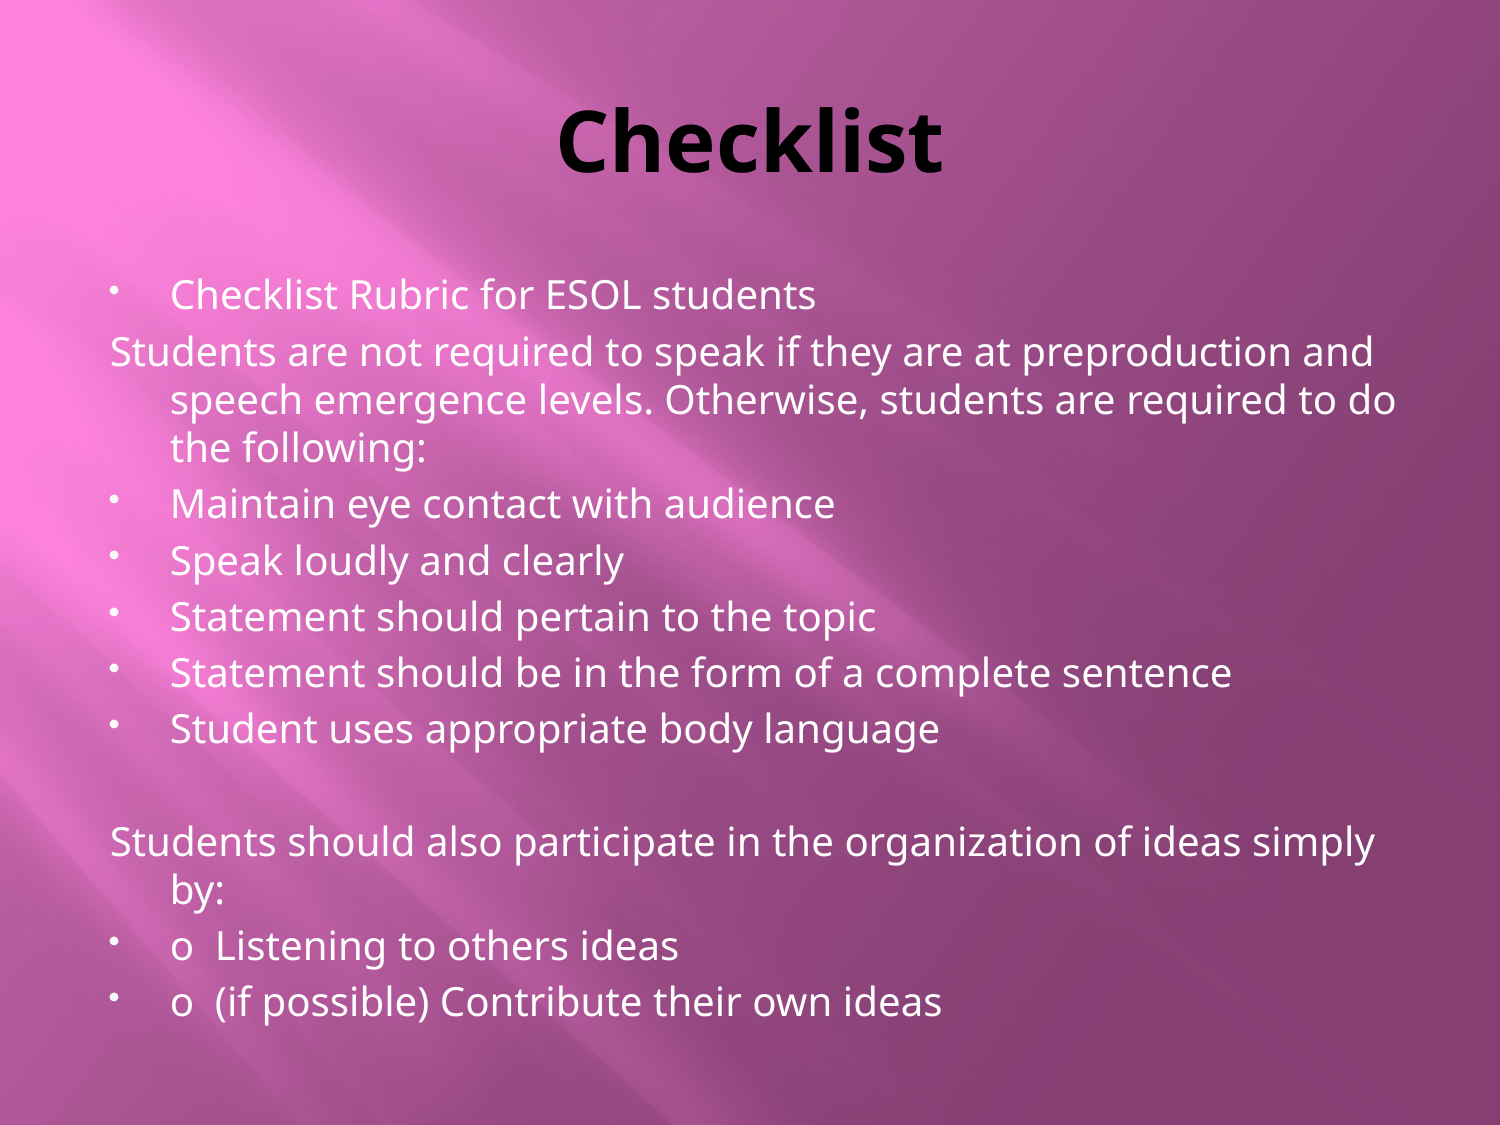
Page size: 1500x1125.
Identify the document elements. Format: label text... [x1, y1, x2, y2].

title Checklist [75, 45, 1425, 233]
list Checklist Rubric for ESOL students Students are not required to speak if they are at preproduction and speech emergence levels. Otherwise, students are required to do the following: Maintain eye contact with audience Speak loudly and clearly Statement should pertain to the topic Statement should be in the form of a complete sentence Student uses appropriate body language Students should also participate in the organization of ideas simply by: o Listening to others ideas o (if possible) Contribute their own ideas [75, 262, 1425, 1035]
